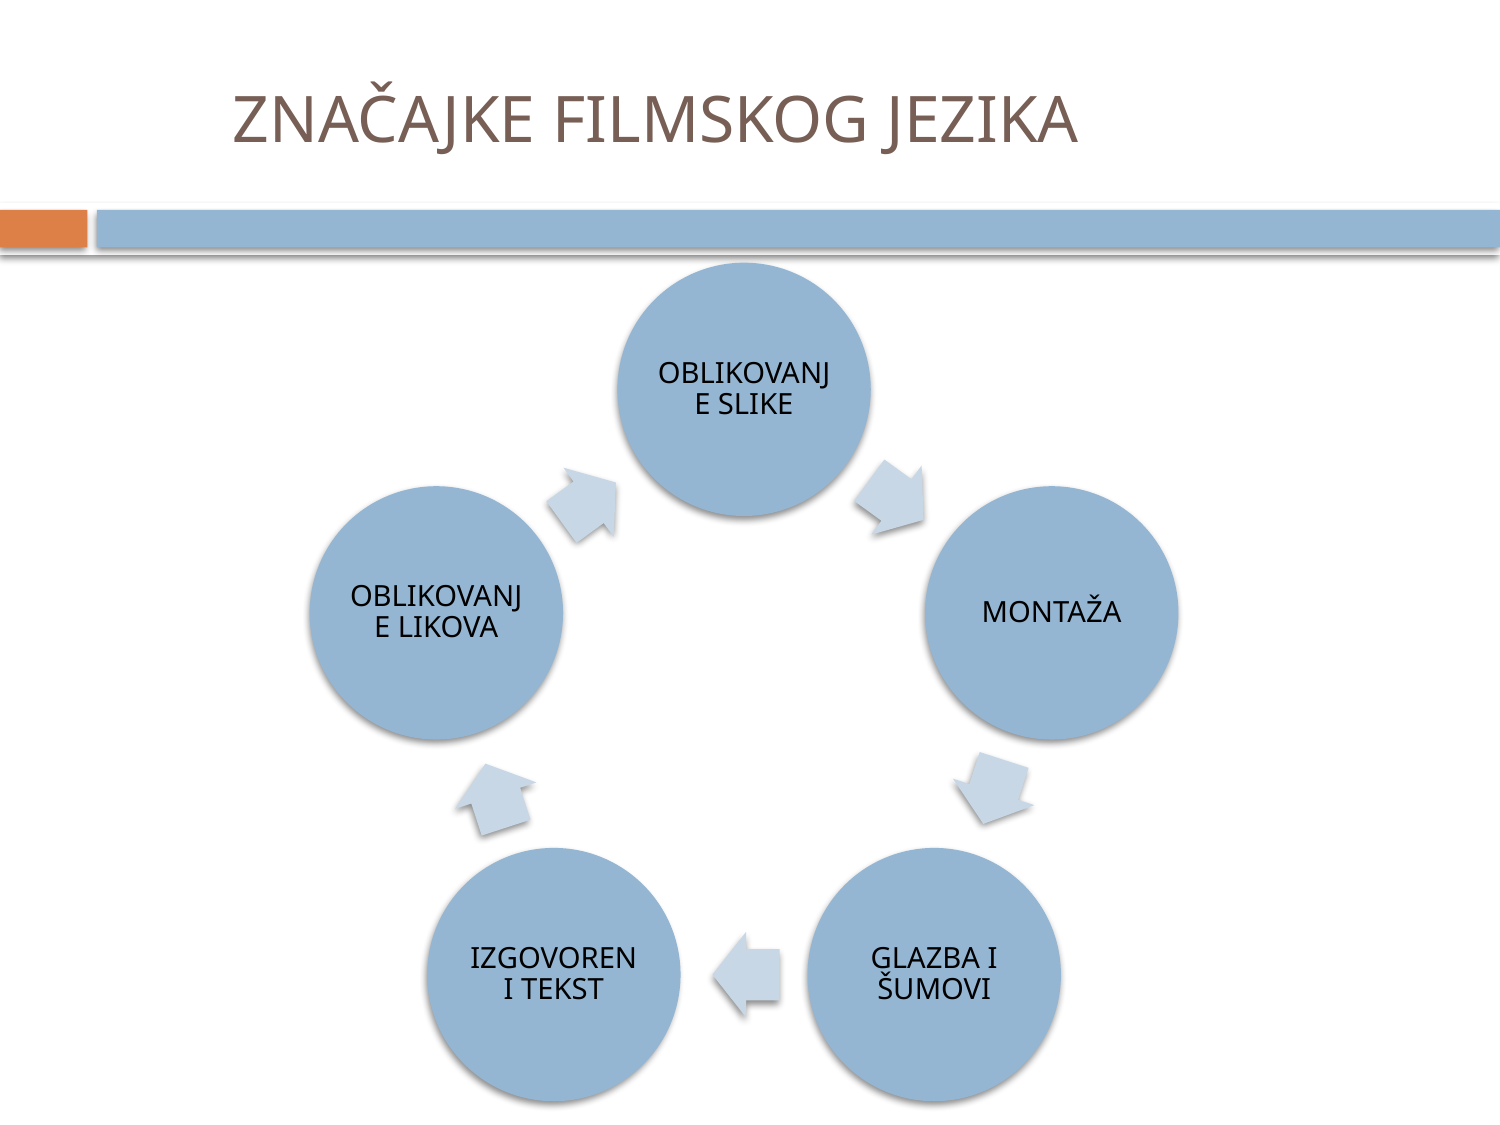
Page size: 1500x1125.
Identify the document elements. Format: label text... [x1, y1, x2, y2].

title ZNAČAJKE FILMSKOG JEZIKA [100, 70, 1439, 165]
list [23, 262, 1466, 1102]
